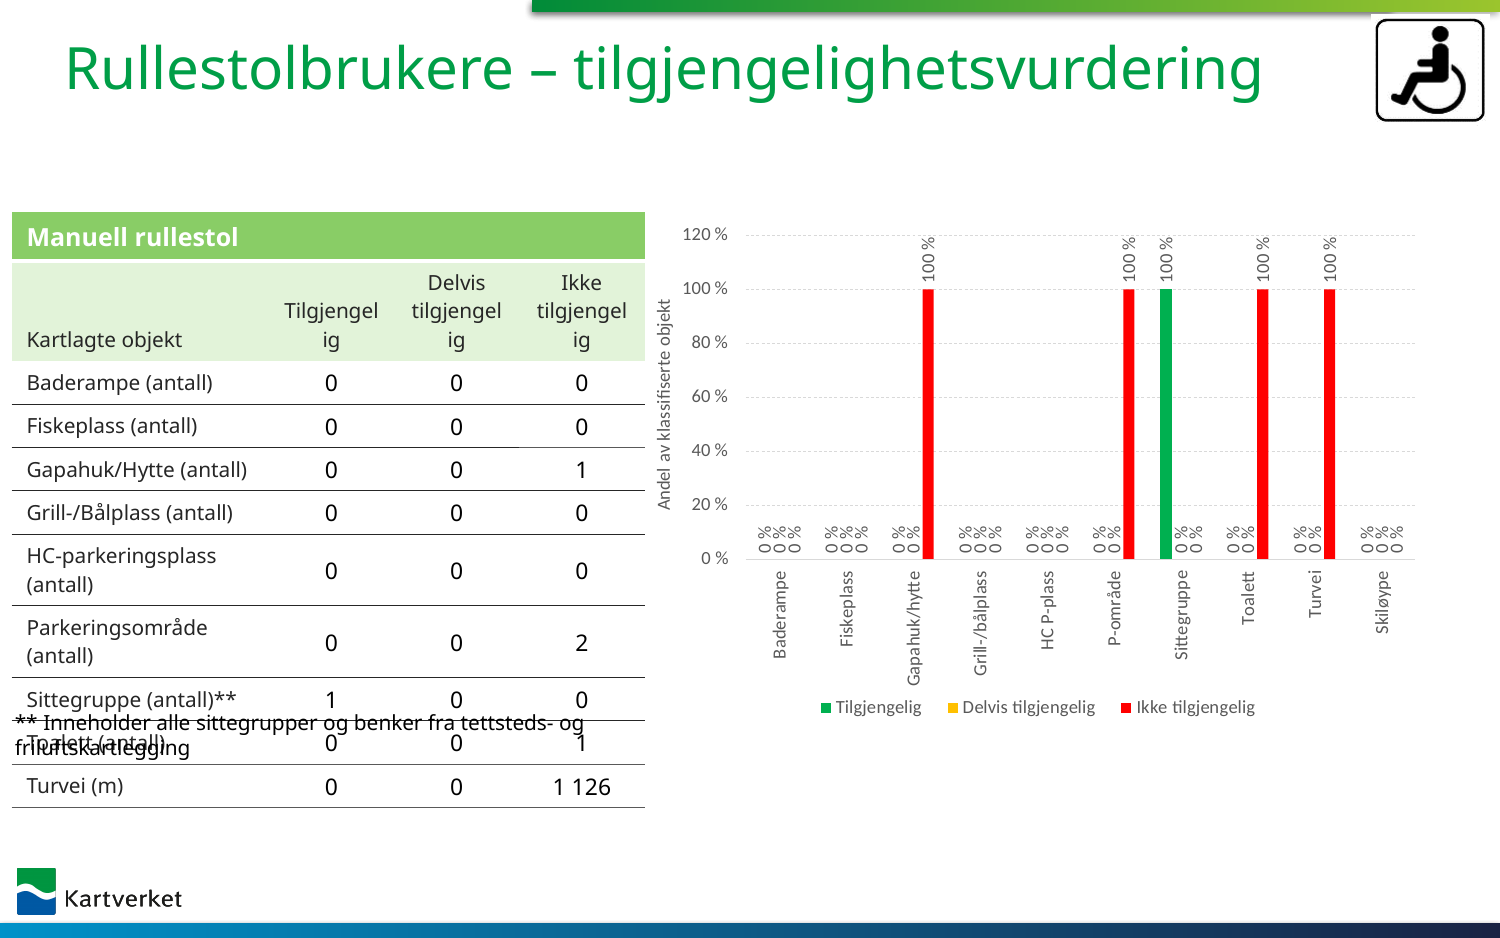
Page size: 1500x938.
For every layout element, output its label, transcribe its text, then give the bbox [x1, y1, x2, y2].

table_cell 1 126 [519, 768, 645, 807]
table_cell Ikke tilgjengelig [519, 263, 638, 361]
table_cell 0 [394, 361, 519, 404]
table_cell 0 [394, 678, 519, 702]
table_cell 0 [519, 535, 638, 605]
table_cell 0 [269, 535, 394, 605]
table_cell 0 [394, 535, 519, 605]
table_cell 2 [519, 606, 638, 677]
table_cell HC-parkeringsplass (antall) [12, 535, 269, 605]
table_cell 0 [394, 768, 519, 807]
table_cell 0 [394, 491, 519, 534]
table_cell 0 [394, 448, 519, 490]
table_cell 0 [519, 678, 638, 702]
table_cell 0 [269, 491, 394, 534]
table_cell 0 [519, 405, 638, 447]
table_cell 0 [269, 448, 394, 490]
table_cell Sittegruppe (antall)** [12, 678, 269, 702]
picture [643, 218, 1426, 728]
table_cell Turvei (m) [12, 768, 269, 807]
table_cell 0 [394, 606, 519, 677]
table_cell 0 [394, 405, 519, 447]
table_cell Baderampe (antall) [12, 361, 269, 404]
text_box ** Inneholder alle sittegrupper og benker fra tettsteds- og friluftskartlegging [0, 702, 745, 768]
text_box Rullestolbrukere – tilgjengelighetsvurdering [49, 12, 1372, 109]
table_cell 0 [269, 405, 394, 447]
table_cell Parkeringsområde (antall) [12, 606, 269, 677]
table_cell 0 [519, 491, 638, 534]
table_cell 0 [269, 361, 394, 404]
table_cell Grill-/Bålplass (antall) [12, 491, 269, 534]
table_header Manuell rullestol [12, 212, 645, 259]
table_cell 0 [269, 606, 394, 677]
table_cell Fiskeplass (antall) [12, 405, 269, 447]
table_cell 0 [269, 768, 394, 807]
table_cell Kartlagte objekt [12, 263, 269, 361]
table_cell 1 [269, 678, 394, 702]
picture [1371, 13, 1491, 127]
table_cell 1 [519, 448, 638, 490]
table_cell Gapahuk/Hytte (antall) [12, 448, 269, 490]
table_cell 0 [519, 361, 638, 404]
table_cell Delvis tilgjengelig [394, 263, 519, 361]
table_cell Tilgjengelig [269, 263, 394, 361]
